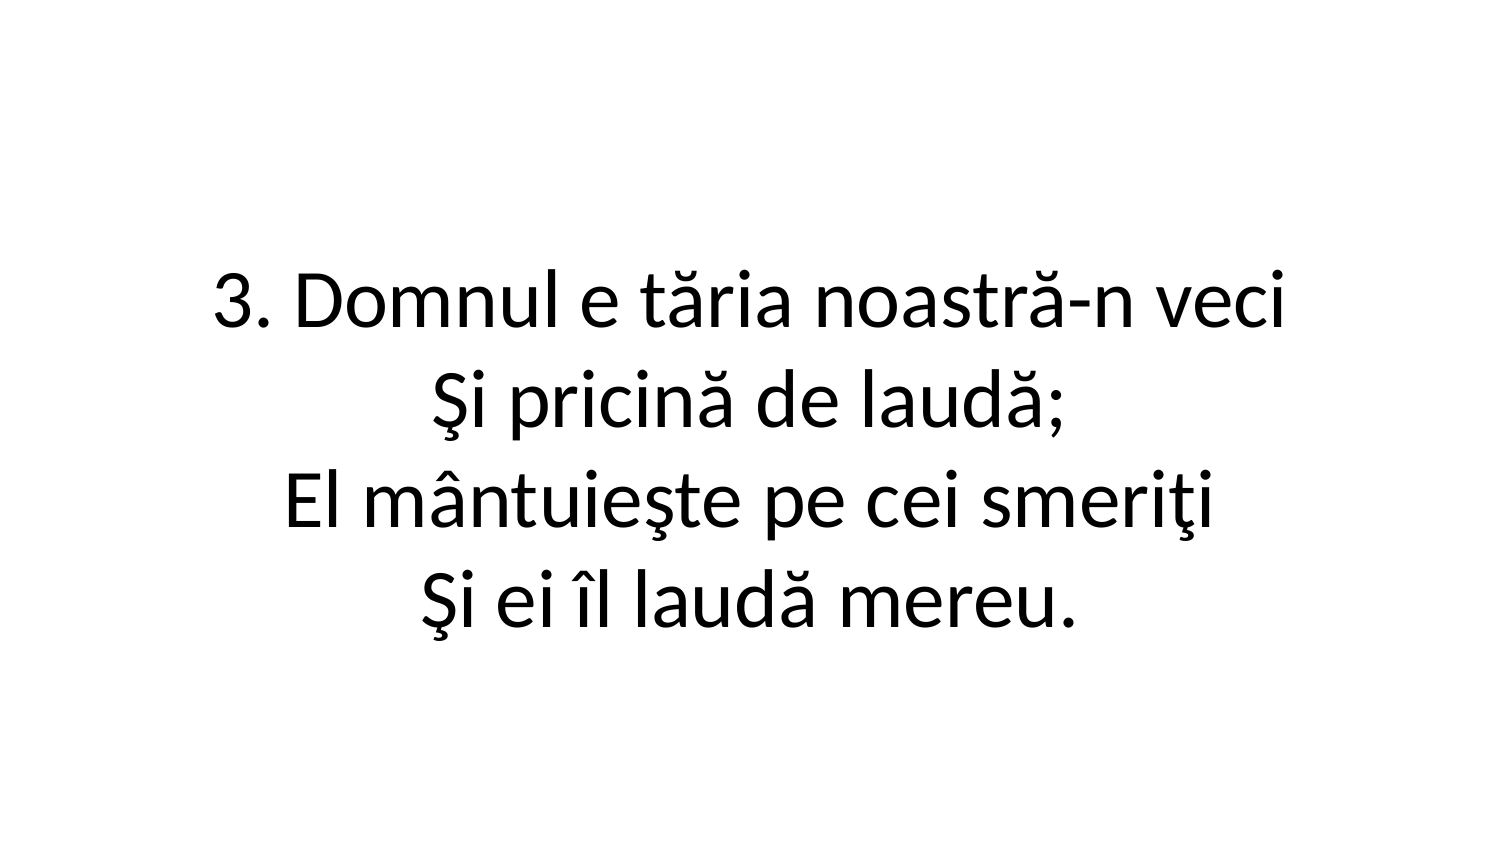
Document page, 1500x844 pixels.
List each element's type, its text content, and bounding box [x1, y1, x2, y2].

text_box 3. Domnul e tăria noastră-n veci Şi pricină de laudă; El mântuieşte pe cei smeriţi Şi ei îl laudă mereu. [196, 192, 1304, 652]
